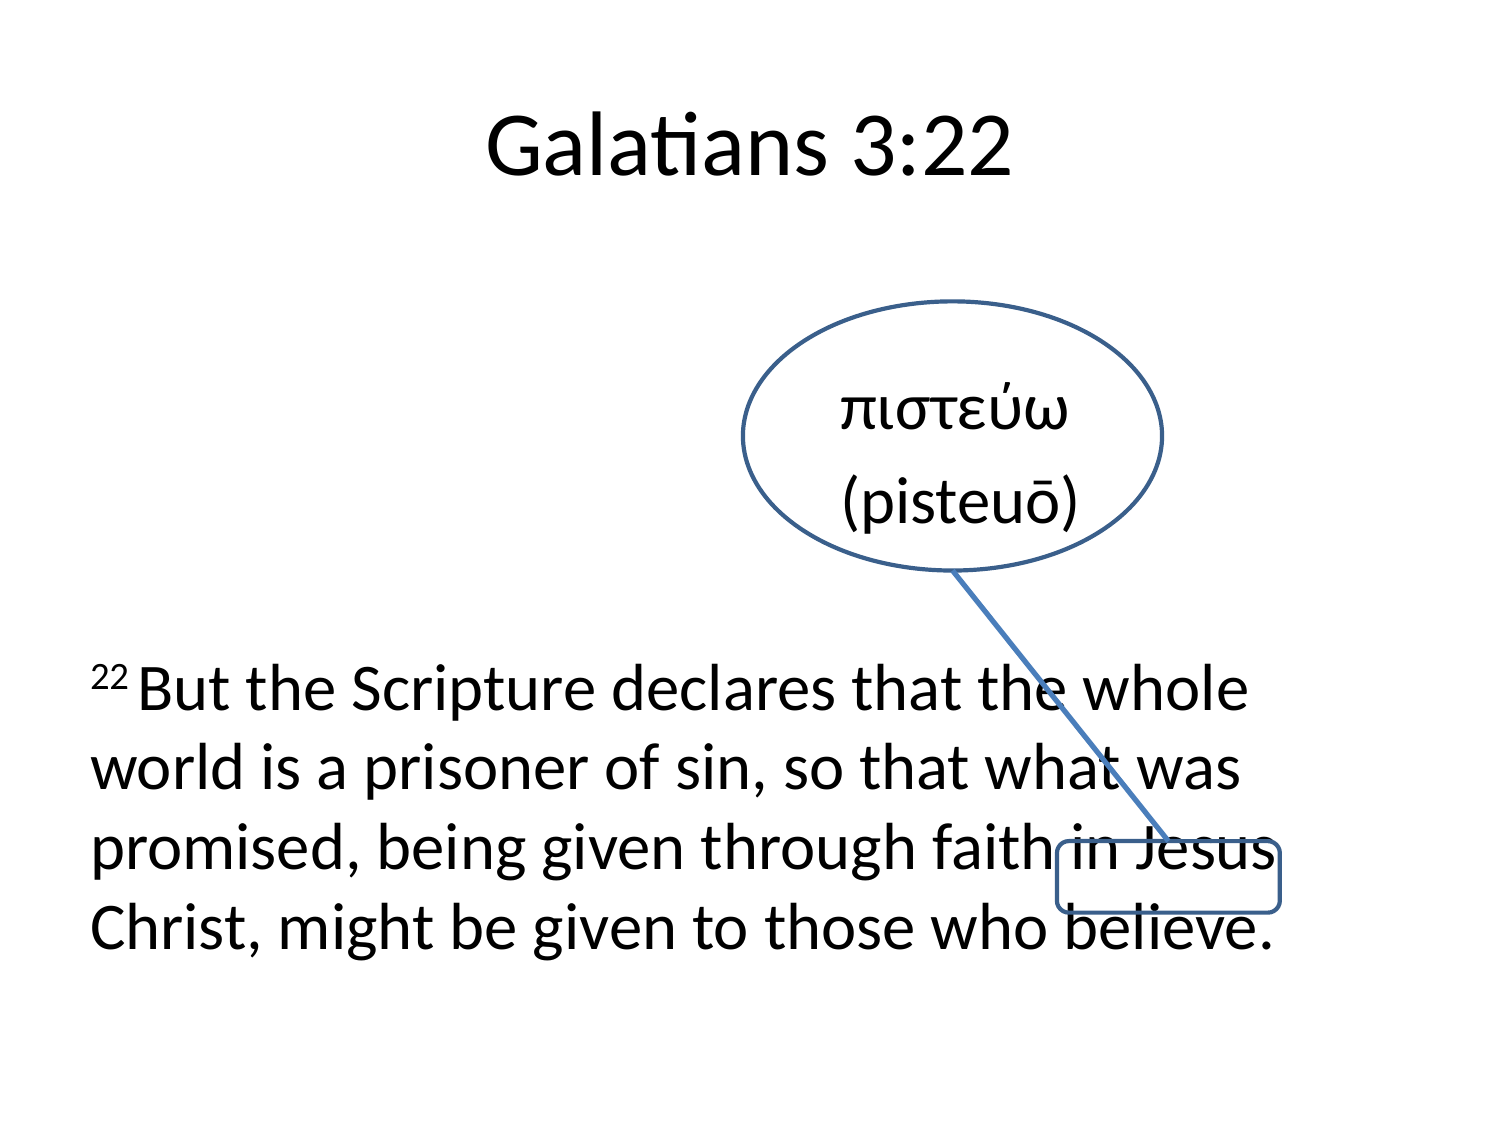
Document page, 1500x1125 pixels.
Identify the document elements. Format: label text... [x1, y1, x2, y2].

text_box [952, 570, 1169, 842]
title Galatians 3:22 [75, 45, 1425, 233]
text_box [740, 299, 1165, 573]
text_box [1054, 838, 1282, 915]
list πιστεύω (pisteuō) 22 But the Scripture declares that the whole world is a prisoner of sin, so that what was promised, being given through faith in Jesus Christ, might be given to those who believe. [75, 262, 1425, 1005]
